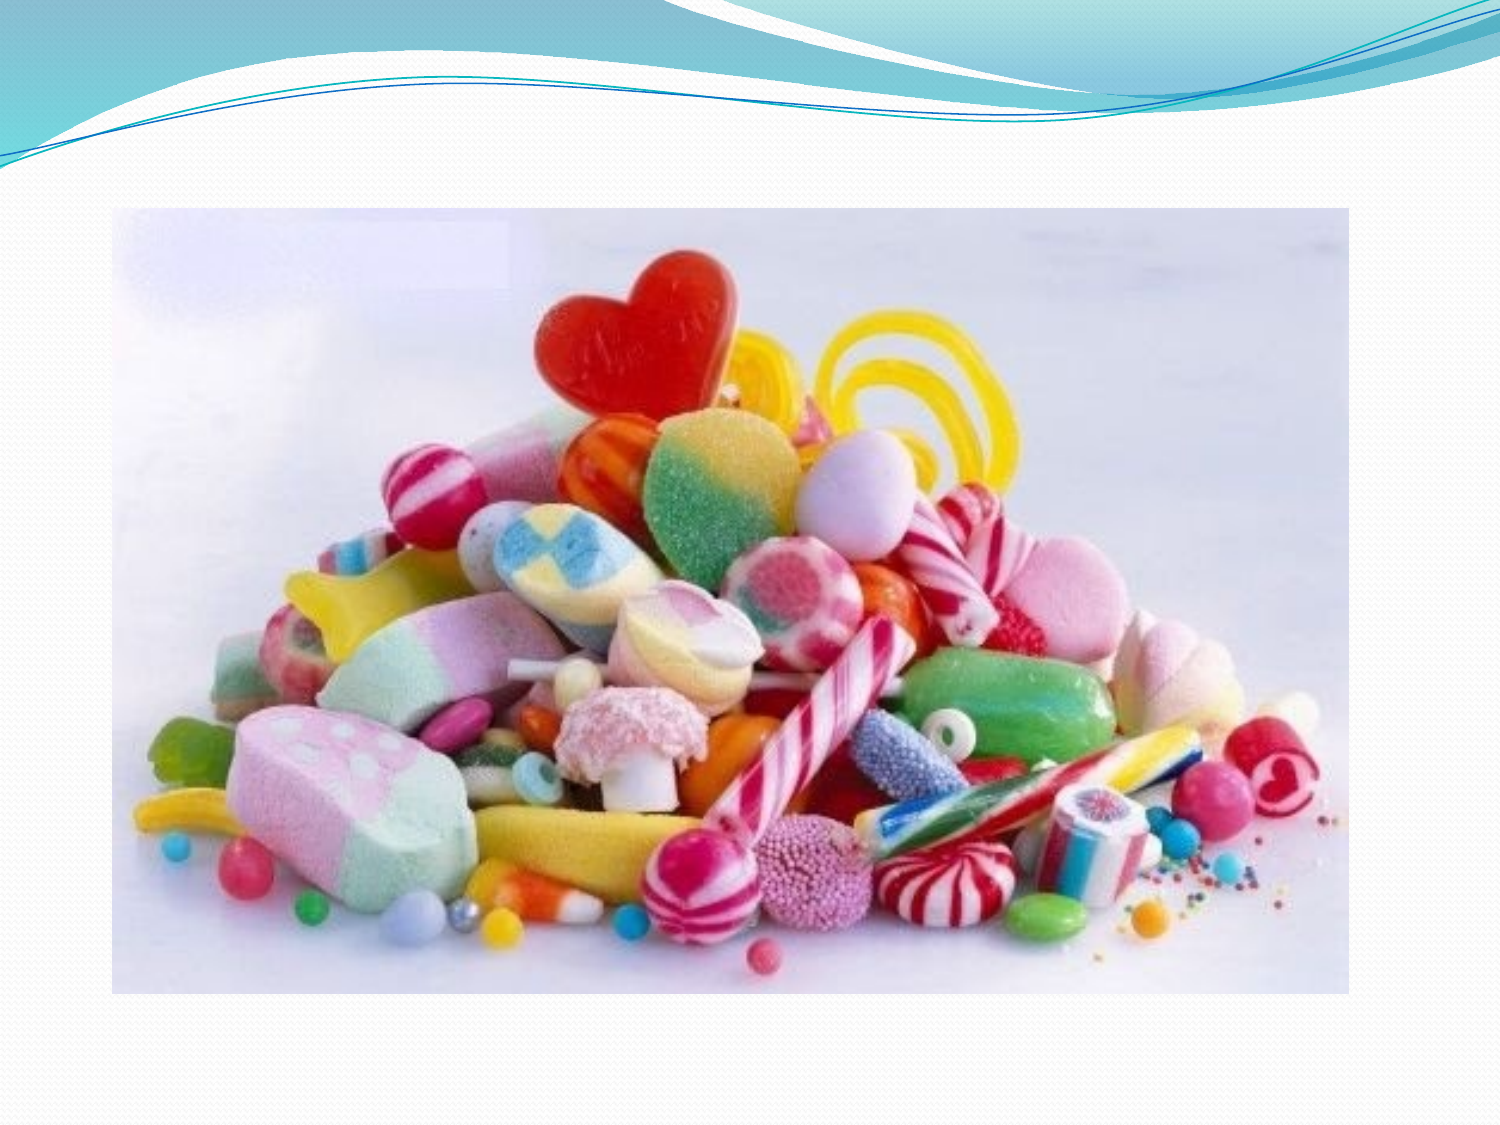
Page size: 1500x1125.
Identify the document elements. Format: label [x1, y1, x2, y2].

list [111, 207, 1350, 994]
